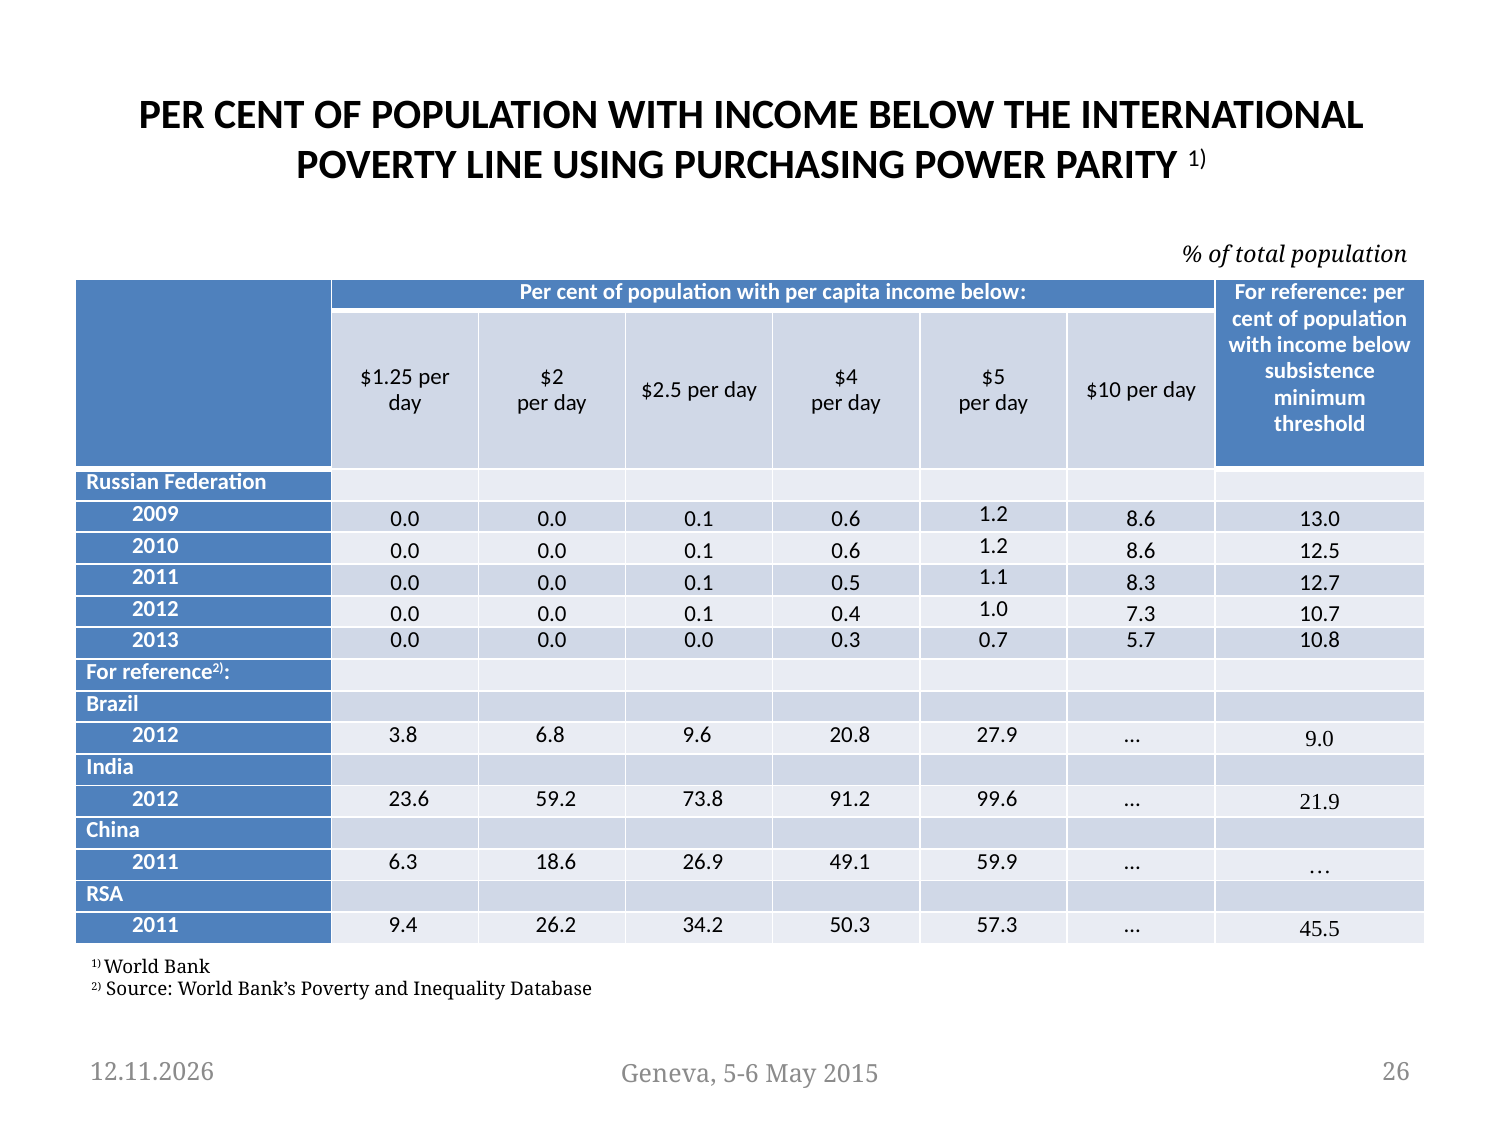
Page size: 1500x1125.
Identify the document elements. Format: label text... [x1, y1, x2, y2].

table_cell 3.8 [332, 723, 478, 753]
table_cell [1068, 692, 1214, 721]
table_cell $2 per day [479, 313, 625, 468]
table_cell India [76, 755, 331, 785]
table_cell 2012 [76, 597, 331, 626]
table_cell [773, 755, 919, 785]
table_cell 1.2 [921, 533, 1066, 563]
table_cell For reference2): [76, 660, 331, 690]
table_cell 0.7 [921, 628, 1066, 658]
table_cell 2011 [76, 913, 331, 943]
table_cell [479, 660, 625, 690]
table_cell 9.6 [626, 723, 772, 753]
table_cell 0.1 [626, 565, 772, 595]
table_cell 6.8 [479, 723, 625, 753]
table_cell … [1068, 786, 1214, 816]
table_cell 2012 [76, 723, 331, 753]
table_cell [479, 755, 625, 785]
table_cell 2013 [76, 628, 331, 658]
table_cell [626, 818, 772, 848]
table_cell [479, 692, 625, 721]
table_cell 59.2 [479, 786, 625, 816]
table_cell [332, 692, 478, 721]
title Per cent of population with income below the international poverty line using purchasing power parity 1) [76, 66, 1427, 209]
table_cell [332, 660, 478, 690]
table_cell 0.4 [773, 597, 919, 626]
table_cell Russian Federation [76, 472, 331, 500]
text_box 1) World Bank 2) Source: World Bank’s Poverty and Inequality Database [76, 947, 1329, 1007]
table_cell 10.7 [1216, 597, 1424, 626]
table_cell [626, 755, 772, 785]
table_cell 49.1 [773, 850, 919, 880]
table_cell 1.2 [921, 502, 1066, 531]
table_cell [921, 660, 1066, 690]
table_cell 0.5 [773, 565, 919, 595]
table_cell [1216, 818, 1424, 848]
table_cell 0.0 [479, 533, 625, 563]
table_cell [626, 881, 772, 911]
table_cell 0.0 [479, 628, 625, 658]
table_cell 73.8 [626, 786, 772, 816]
table_cell [1068, 755, 1214, 785]
slide_number 26 [1074, 1042, 1425, 1103]
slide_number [75, 1042, 425, 1103]
table_cell 0.6 [773, 533, 919, 563]
table_cell 27.9 [921, 723, 1066, 753]
table_cell [626, 470, 772, 500]
table_cell [479, 881, 625, 911]
table_cell [626, 660, 772, 690]
table_cell 99.6 [921, 786, 1066, 816]
table_cell $2.5 per day [626, 313, 772, 468]
table_cell 9.4 [332, 913, 478, 943]
table_header [76, 280, 331, 466]
table_cell [479, 470, 625, 500]
table_cell 13.0 [1216, 502, 1424, 531]
footer Geneva, 5-6 May 2015 [512, 1042, 988, 1103]
table_cell 12.7 [1216, 565, 1424, 595]
table_cell [1068, 881, 1214, 911]
table_cell 0.1 [626, 597, 772, 626]
table_cell [1216, 472, 1424, 500]
table_cell [1216, 692, 1424, 721]
table_cell [773, 660, 919, 690]
table_cell [773, 692, 919, 721]
table_cell 57.3 [921, 913, 1066, 943]
table_cell 7.3 [1068, 597, 1214, 626]
table_cell 20.8 [773, 723, 919, 753]
table_cell 2012 [76, 786, 331, 816]
table_cell 0.0 [332, 628, 478, 658]
text_box % of total population [1167, 231, 1423, 274]
table_cell 0.0 [479, 565, 625, 595]
table_cell 50.3 [773, 913, 919, 943]
table_cell 2011 [76, 850, 331, 880]
table_cell [773, 818, 919, 848]
table_cell 9.0 [1216, 723, 1424, 753]
table_cell 10.8 [1216, 628, 1424, 658]
table_cell [1216, 660, 1424, 690]
table_cell [773, 881, 919, 911]
table_cell 91.2 [773, 786, 919, 816]
table_header Per cent of population with per capita income below: [332, 280, 1214, 308]
table_cell … [1068, 913, 1214, 943]
table_cell RSA [76, 881, 331, 911]
table_cell China [76, 818, 331, 848]
table_cell 6.3 [332, 850, 478, 880]
table_cell 12.5 [1216, 533, 1424, 563]
table_cell [1068, 818, 1214, 848]
table_cell 8.6 [1068, 533, 1214, 563]
table_cell 0.0 [479, 597, 625, 626]
table_cell [1216, 881, 1424, 911]
table_cell 2010 [76, 533, 331, 563]
table_cell $10 per day [1068, 313, 1214, 468]
table_header For reference: per cent of population with income below subsistence minimum threshold [1216, 280, 1424, 466]
table_cell [1068, 660, 1214, 690]
table_cell [332, 470, 478, 500]
table_cell [332, 818, 478, 848]
table_cell 0.0 [332, 565, 478, 595]
table_cell … [1068, 723, 1214, 753]
table_cell 18.6 [479, 850, 625, 880]
table_cell 0.0 [332, 502, 478, 531]
table_cell [921, 818, 1066, 848]
table_cell 0.0 [626, 628, 772, 658]
table_cell 34.2 [626, 913, 772, 943]
table_cell 0.1 [626, 502, 772, 531]
table_cell $1.25 per day [332, 313, 478, 468]
table_cell $4 per day [773, 313, 919, 468]
table_cell [921, 881, 1066, 911]
table_cell … [1068, 850, 1214, 880]
table_cell 8.6 [1068, 502, 1214, 531]
table_cell 45.5 [1216, 913, 1424, 943]
table_cell 26.9 [626, 850, 772, 880]
table_cell 23.6 [332, 786, 478, 816]
table_cell 2011 [76, 565, 331, 595]
table_cell [921, 755, 1066, 785]
table_cell [1216, 755, 1424, 785]
table_cell [1068, 470, 1214, 500]
table_cell 5.7 [1068, 628, 1214, 658]
table_cell 1.1 [921, 565, 1066, 595]
table_cell [332, 755, 478, 785]
table_cell 2009 [76, 502, 331, 531]
table_cell [921, 692, 1066, 721]
table_cell 8.3 [1068, 565, 1214, 595]
table_cell [921, 470, 1066, 500]
table_cell 26.2 [479, 913, 625, 943]
table_cell Brazil [76, 692, 331, 721]
table_cell 0.0 [332, 533, 478, 563]
table_cell 0.3 [773, 628, 919, 658]
table_cell [479, 818, 625, 848]
table_cell 0.1 [626, 533, 772, 563]
table_cell 21.9 [1216, 786, 1424, 816]
table_cell 59.9 [921, 850, 1066, 880]
table_cell 0.0 [332, 597, 478, 626]
table_cell … [1216, 850, 1424, 880]
table_cell $5 per day [921, 313, 1066, 468]
table_cell [332, 881, 478, 911]
table_cell 0.6 [773, 502, 919, 531]
table_cell [626, 692, 772, 721]
table_cell [773, 470, 919, 500]
table_cell 1.0 [921, 597, 1066, 626]
table_cell 0.0 [479, 502, 625, 531]
